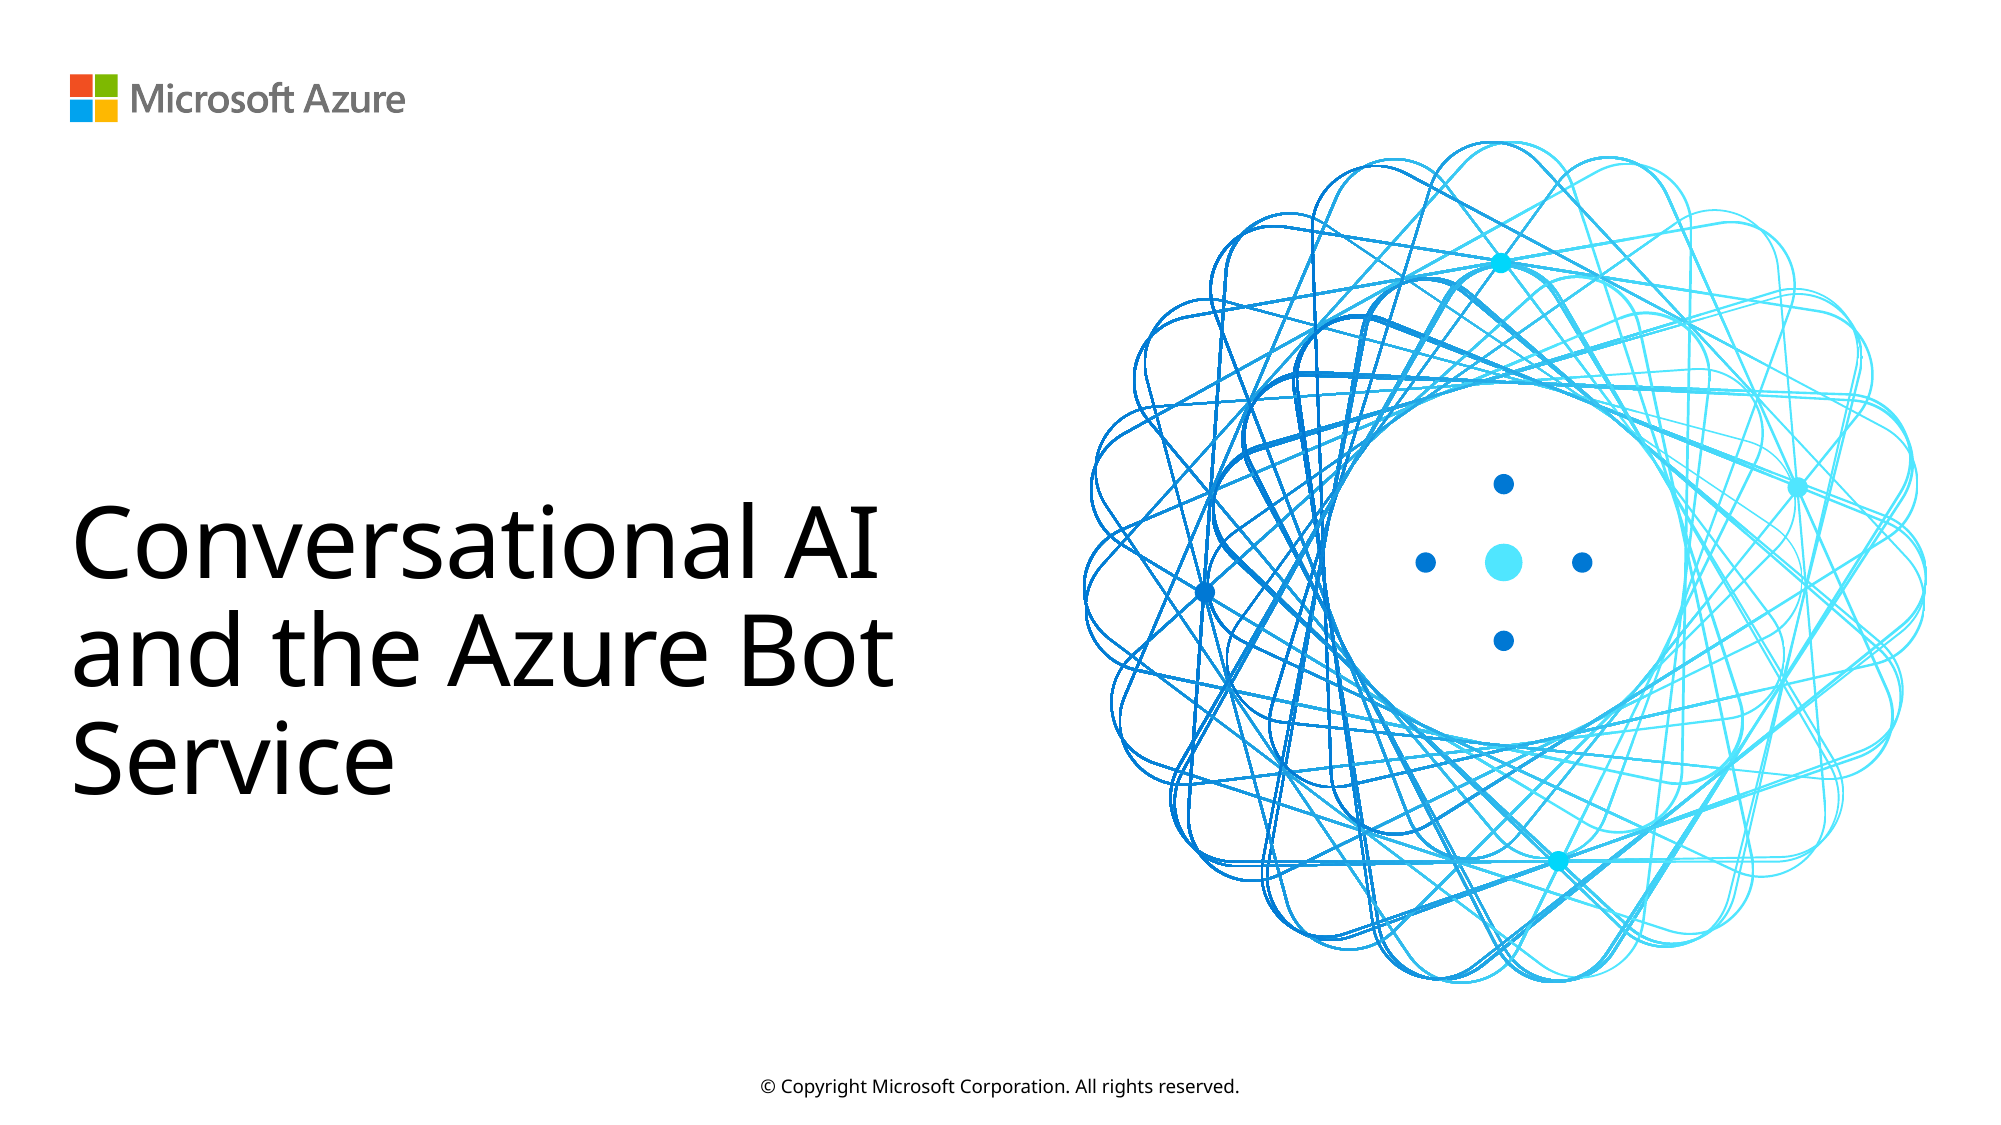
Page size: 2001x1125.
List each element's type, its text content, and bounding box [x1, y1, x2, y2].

title Conversational AI and the Azure Bot Service [70, 489, 1057, 847]
picture [22, 26, 455, 170]
